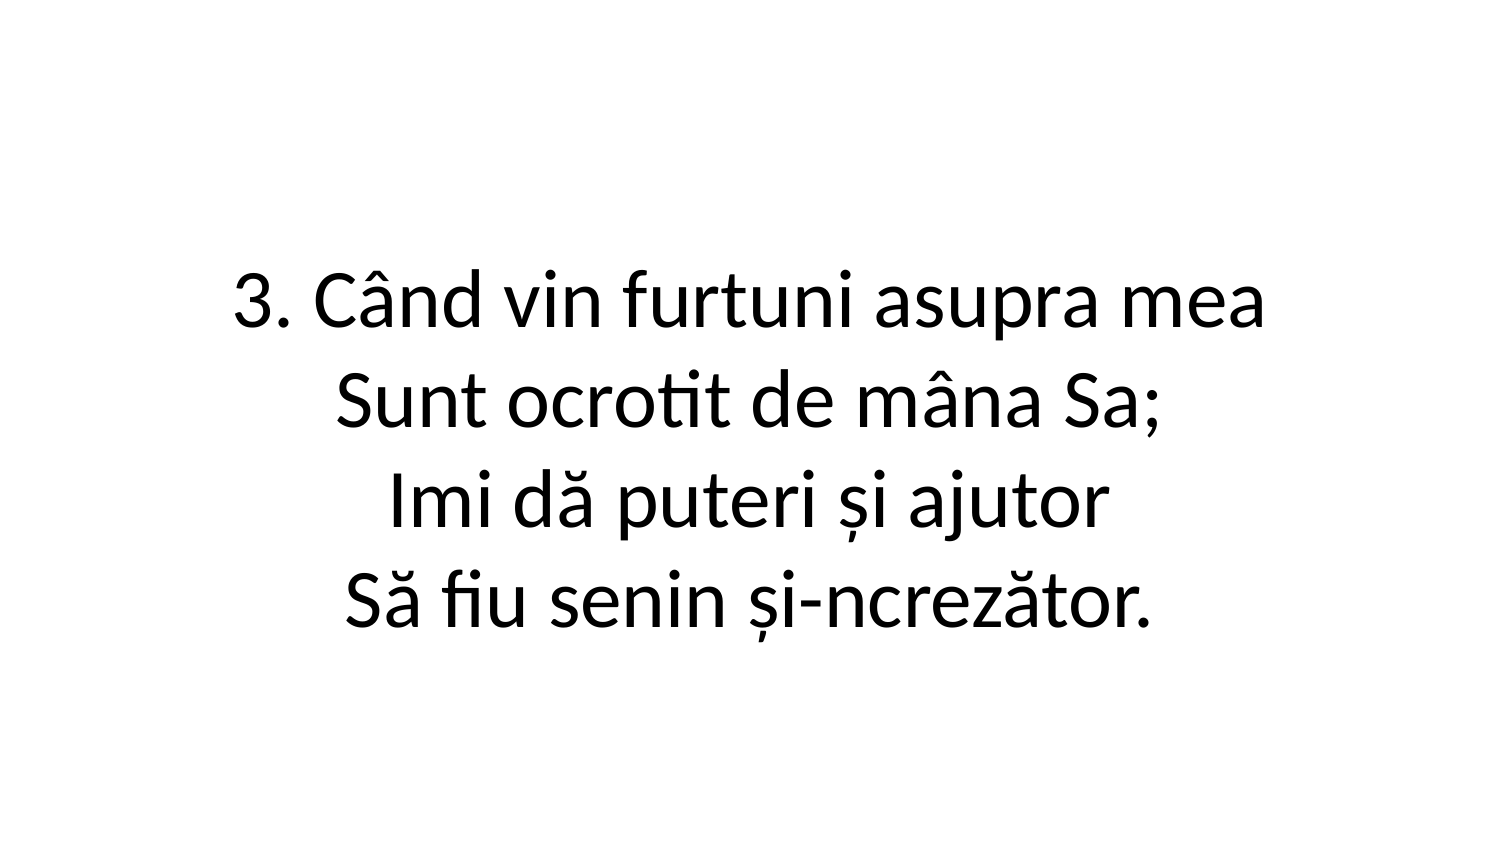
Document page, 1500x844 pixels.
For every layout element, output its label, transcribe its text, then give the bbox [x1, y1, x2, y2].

text_box 3. Când vin furtuni asupra mea Sunt ocrotit de mâna Sa; Imi dă puteri și ajutor Să fiu senin și-ncrezător. [216, 192, 1284, 652]
